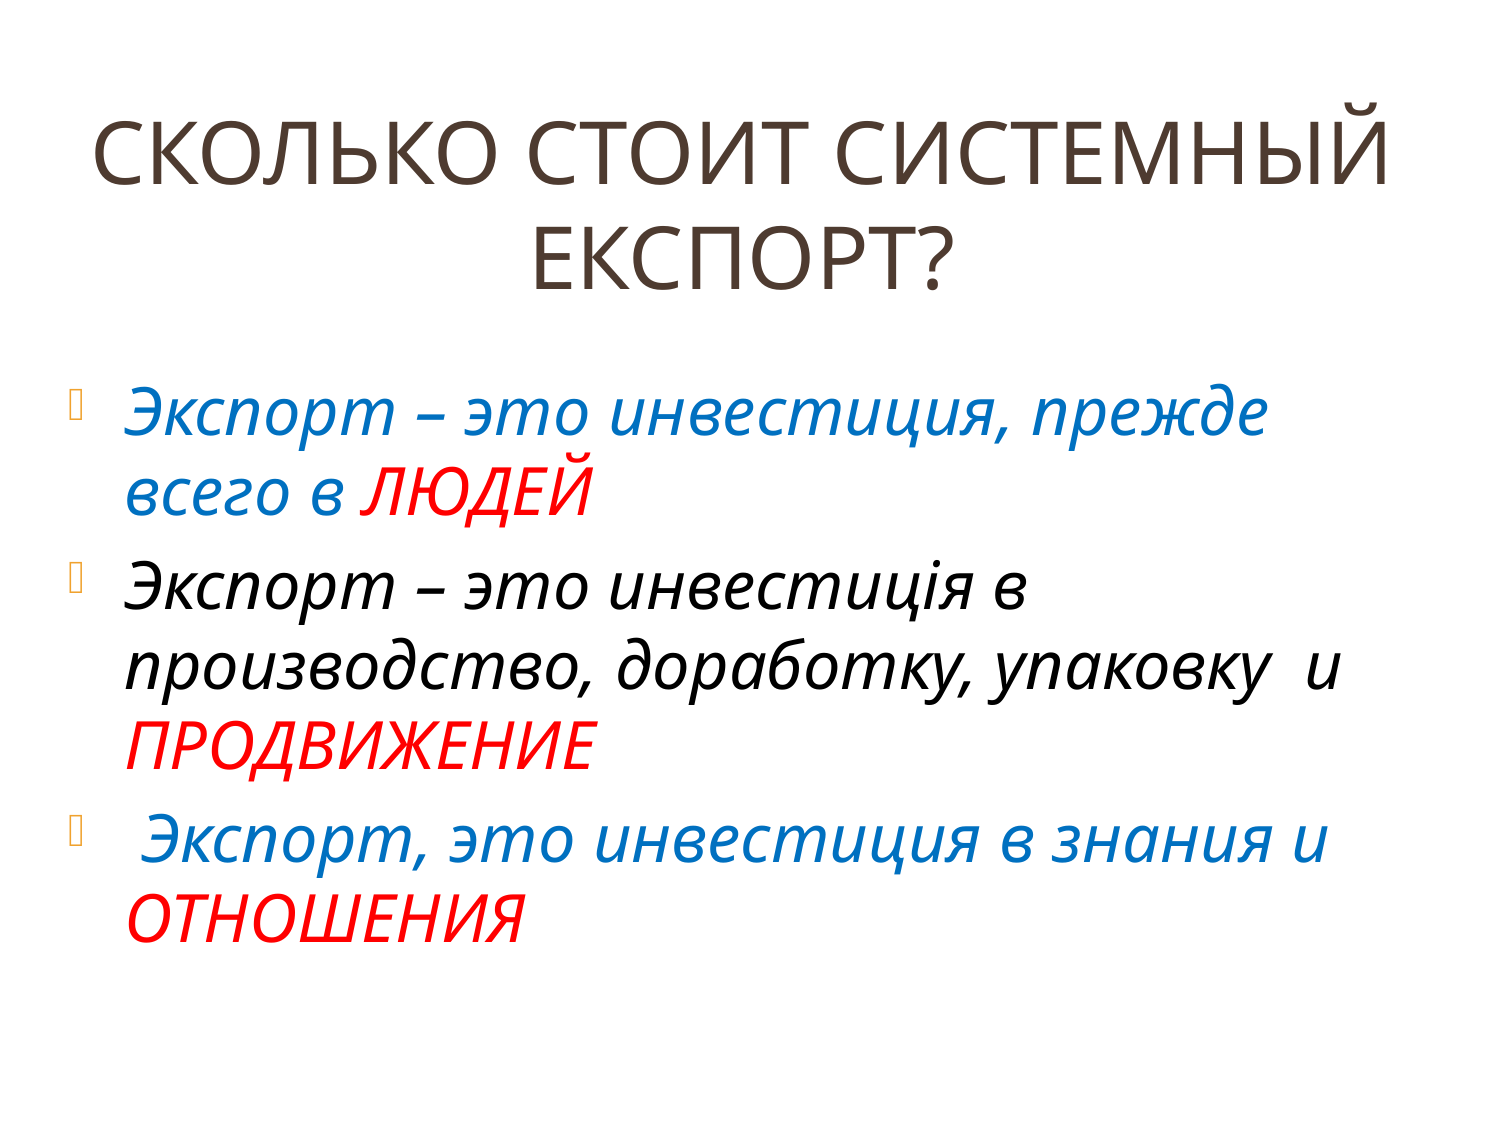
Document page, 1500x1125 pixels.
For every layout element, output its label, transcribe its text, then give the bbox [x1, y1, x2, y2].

list Экспорт – это инвестиция, прежде всего в ЛЮДЕЙ Экспорт – это инвестиція в производство, доработку, упаковку и ПРОДВИЖЕНИЕ Экспорт, это инвестиция в знания и ОТНОШЕНИЯ [53, 361, 1464, 965]
title Сколько стоит системный експорт? [29, 90, 1455, 315]
